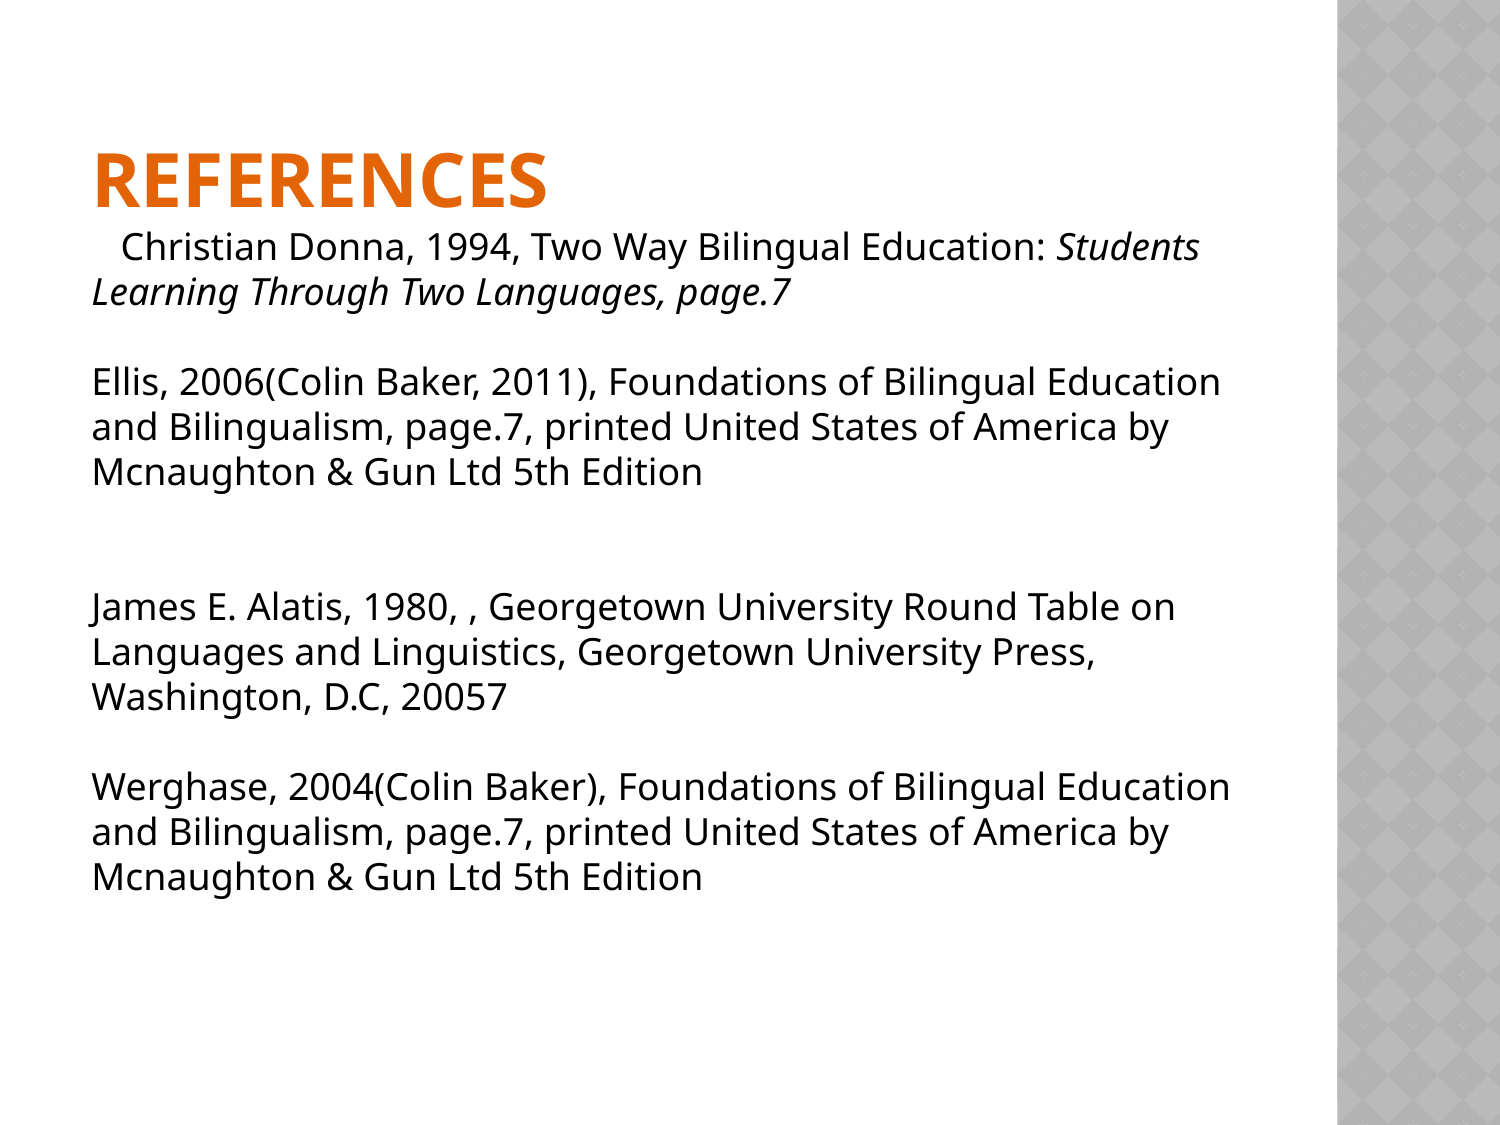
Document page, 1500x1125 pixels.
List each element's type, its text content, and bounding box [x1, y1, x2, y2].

text_box REFERENCES Christian Donna, 1994, Two Way Bilingual Education: Students Learning Through Two Languages, page.7 Ellis, 2006(Colin Baker, 2011), Foundations of Bilingual Education and Bilingualism, page.7, printed United States of America by Mcnaughton & Gun Ltd 5th Edition James E. Alatis, 1980, , Georgetown University Round Table on Languages and Linguistics, Georgetown University Press, Washington, D.C, 20057 Werghase, 2004(Colin Baker), Foundations of Bilingual Education and Bilingualism, page.7, printed United States of America by Mcnaughton & Gun Ltd 5th Edition [76, 125, 1270, 1086]
